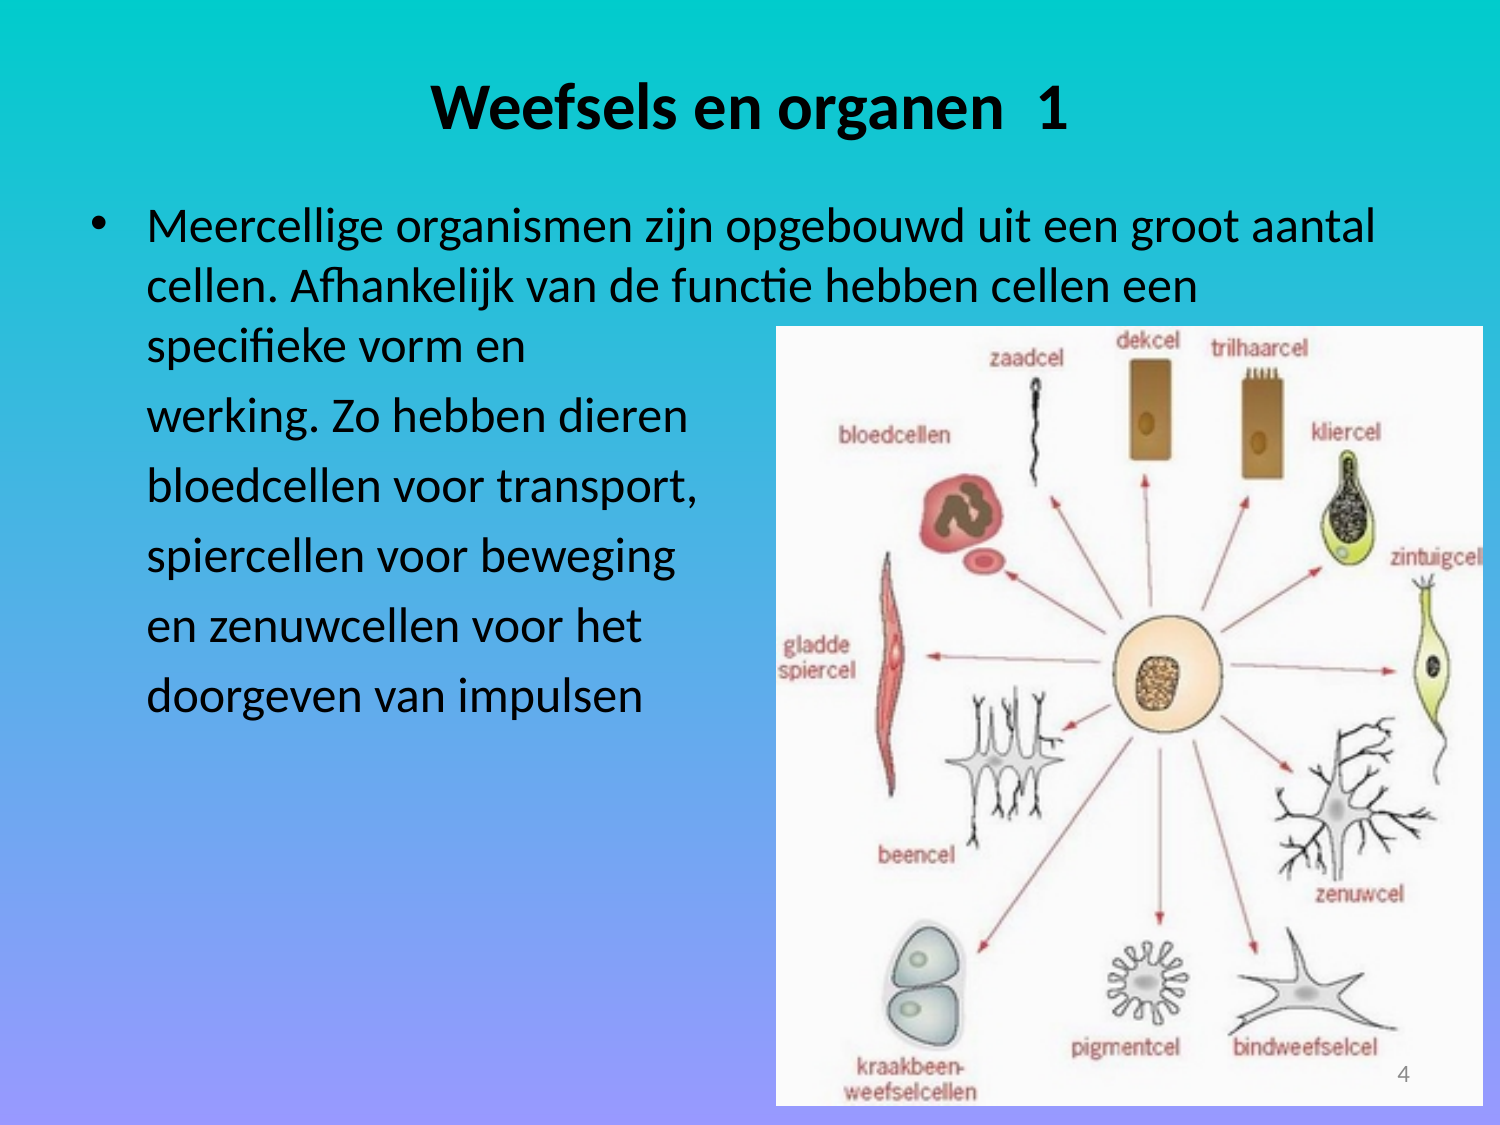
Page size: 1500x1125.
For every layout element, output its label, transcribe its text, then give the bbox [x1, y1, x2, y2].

picture [775, 326, 1483, 1107]
list Meercellige organismen zijn opgebouwd uit een groot aantal cellen. Afhankelijk van de functie hebben cellen een specifieke vorm en werking. Zo hebben dieren bloedcellen voor transport, spiercellen voor beweging en zenuwcellen voor het doorgeven van impulsen [75, 184, 1425, 1071]
title Weefsels en organen 1 [75, 45, 1425, 161]
